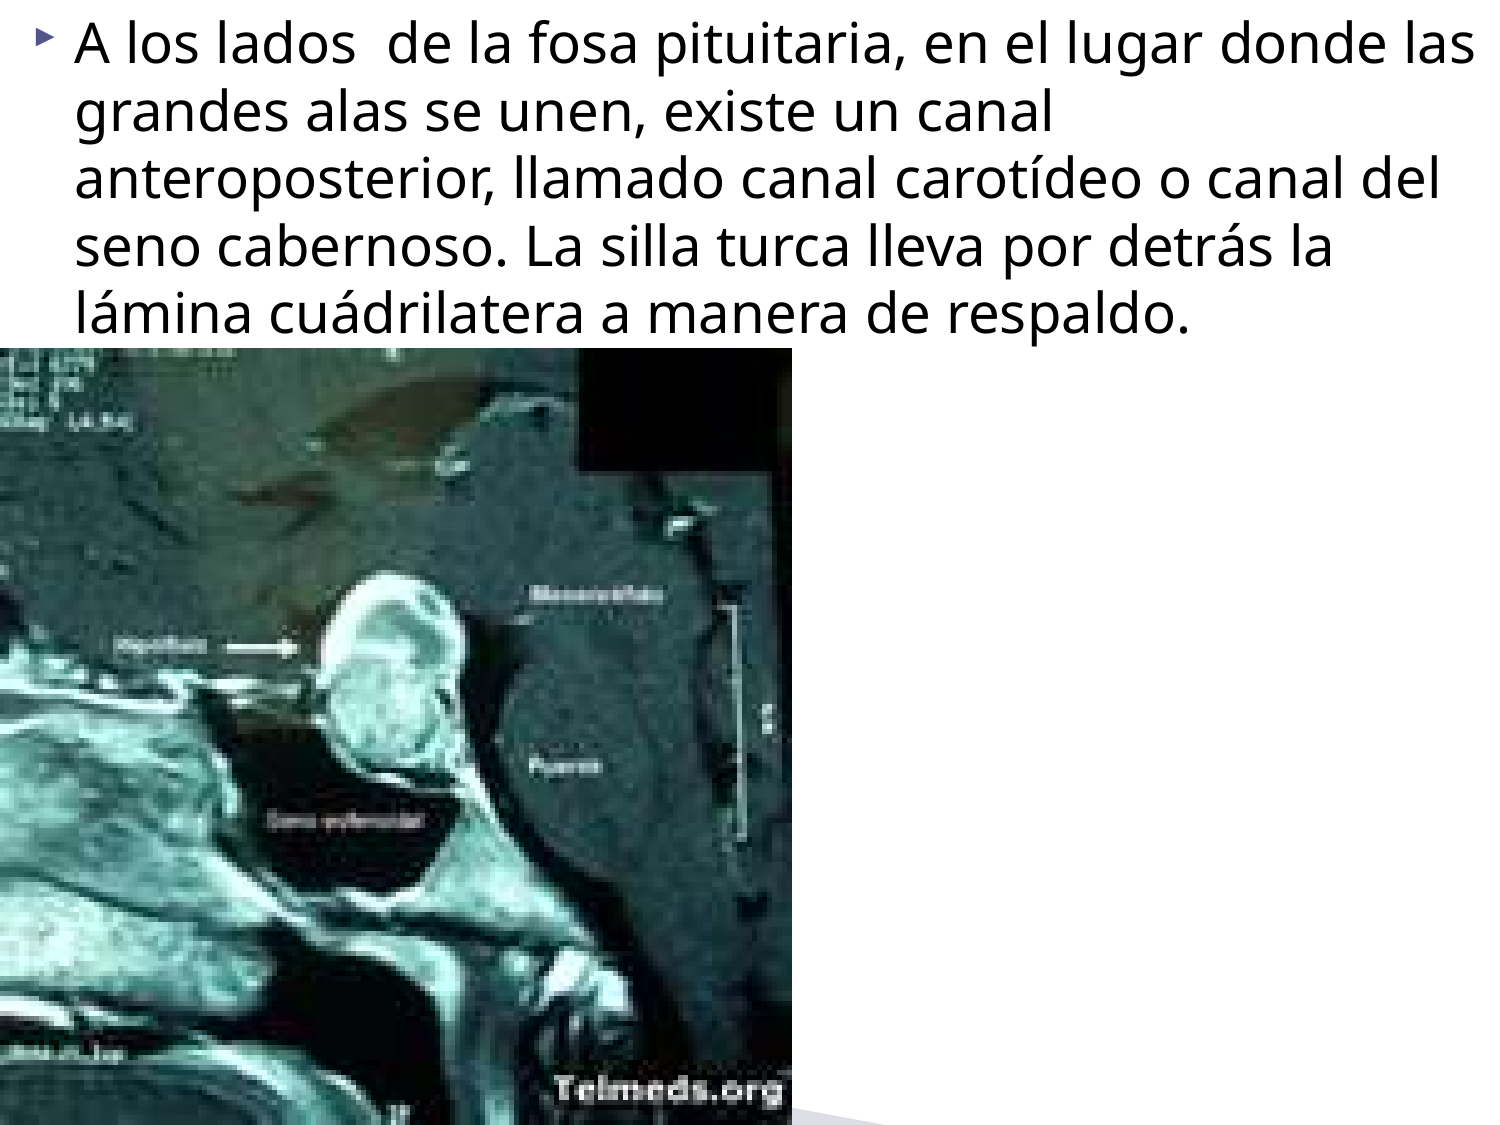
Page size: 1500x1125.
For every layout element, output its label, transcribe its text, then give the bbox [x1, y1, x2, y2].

list A los lados de la fosa pituitaria, en el lugar donde las grandes alas se unen, existe un canal anteroposterior, llamado canal carotídeo o canal del seno cabernoso. La silla turca lleva por detrás la lámina cuádrilatera a manera de respaldo. [0, 0, 1500, 986]
picture [0, 348, 792, 1125]
